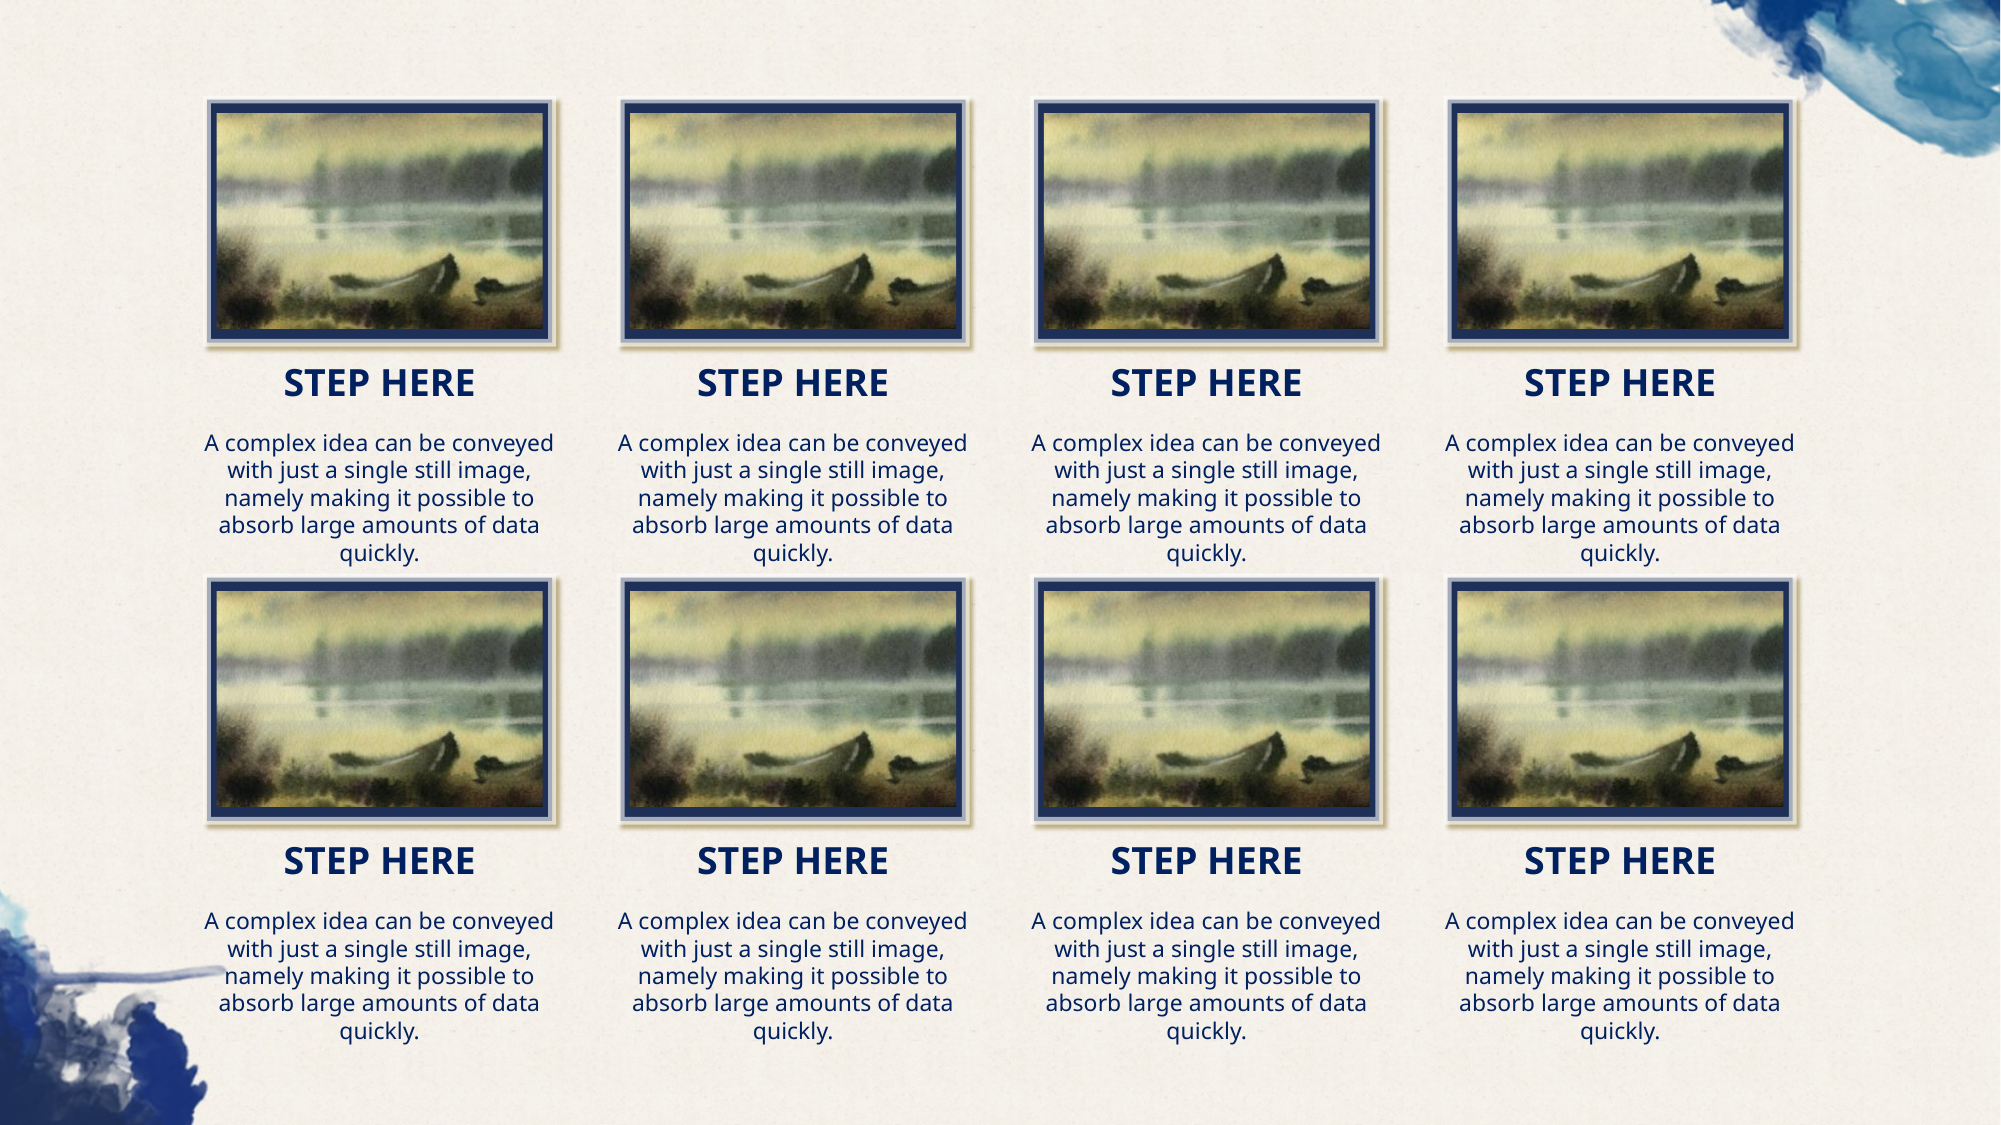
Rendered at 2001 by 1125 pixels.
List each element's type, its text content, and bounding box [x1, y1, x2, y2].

text_box STEP HERE [245, 351, 515, 412]
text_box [620, 99, 966, 343]
text_box STEP HERE [658, 351, 928, 412]
text_box A complex idea can be conveyed with just a single still image, namely making it possible to absorb large amounts of data quickly. [1424, 899, 1816, 1052]
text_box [1034, 99, 1380, 343]
text_box A complex idea can be conveyed with just a single still image, namely making it possible to absorb large amounts of data quickly. [1424, 421, 1816, 574]
text_box STEP HERE [1485, 351, 1755, 412]
text_box A complex idea can be conveyed with just a single still image, namely making it possible to absorb large amounts of data quickly. [184, 421, 576, 574]
text_box A complex idea can be conveyed with just a single still image, namely making it possible to absorb large amounts of data quickly. [597, 421, 989, 574]
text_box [1447, 99, 1793, 343]
text_box A complex idea can be conveyed with just a single still image, namely making it possible to absorb large amounts of data quickly. [1011, 421, 1403, 574]
text_box STEP HERE [658, 829, 928, 890]
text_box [620, 577, 966, 821]
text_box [207, 577, 553, 821]
text_box A complex idea can be conveyed with just a single still image, namely making it possible to absorb large amounts of data quickly. [1011, 899, 1403, 1052]
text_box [207, 99, 553, 343]
text_box STEP HERE [245, 829, 515, 890]
text_box A complex idea can be conveyed with just a single still image, namely making it possible to absorb large amounts of data quickly. [597, 899, 989, 1052]
picture [0, 0, 2001, 1125]
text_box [1034, 577, 1380, 821]
text_box A complex idea can be conveyed with just a single still image, namely making it possible to absorb large amounts of data quickly. [184, 899, 576, 1052]
text_box STEP HERE [1485, 829, 1755, 890]
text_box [1447, 577, 1793, 821]
text_box STEP HERE [1072, 351, 1342, 412]
text_box STEP HERE [1072, 829, 1342, 890]
